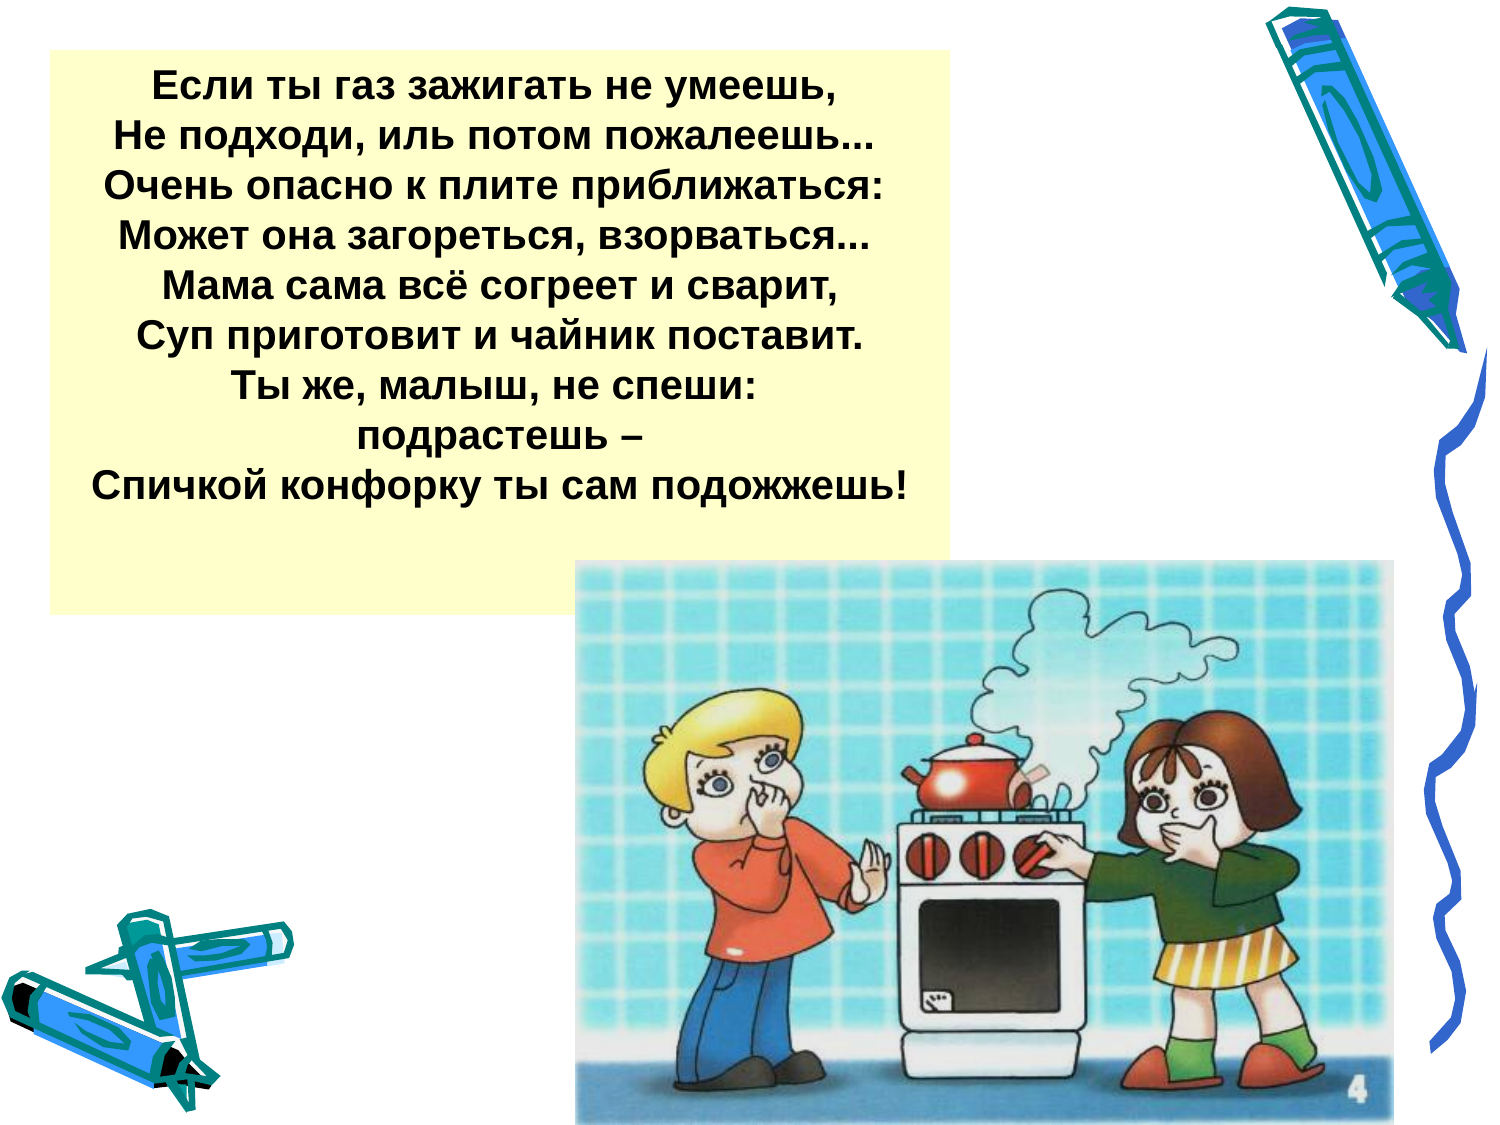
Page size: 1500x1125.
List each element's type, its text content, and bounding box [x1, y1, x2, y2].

text_box Если ты газ зажигать не умеешь, Не подходи, иль потом пожалеешь... Очень опасно к плите приближаться: Может она загореться, взорваться... Мама сама всё согреет и сварит, Суп приготовит и чайник поставит. Ты же, малыш, не спеши: подрастешь – Спичкой конфорку ты сам подожжешь! [49, 50, 950, 615]
picture [574, 560, 1394, 1125]
